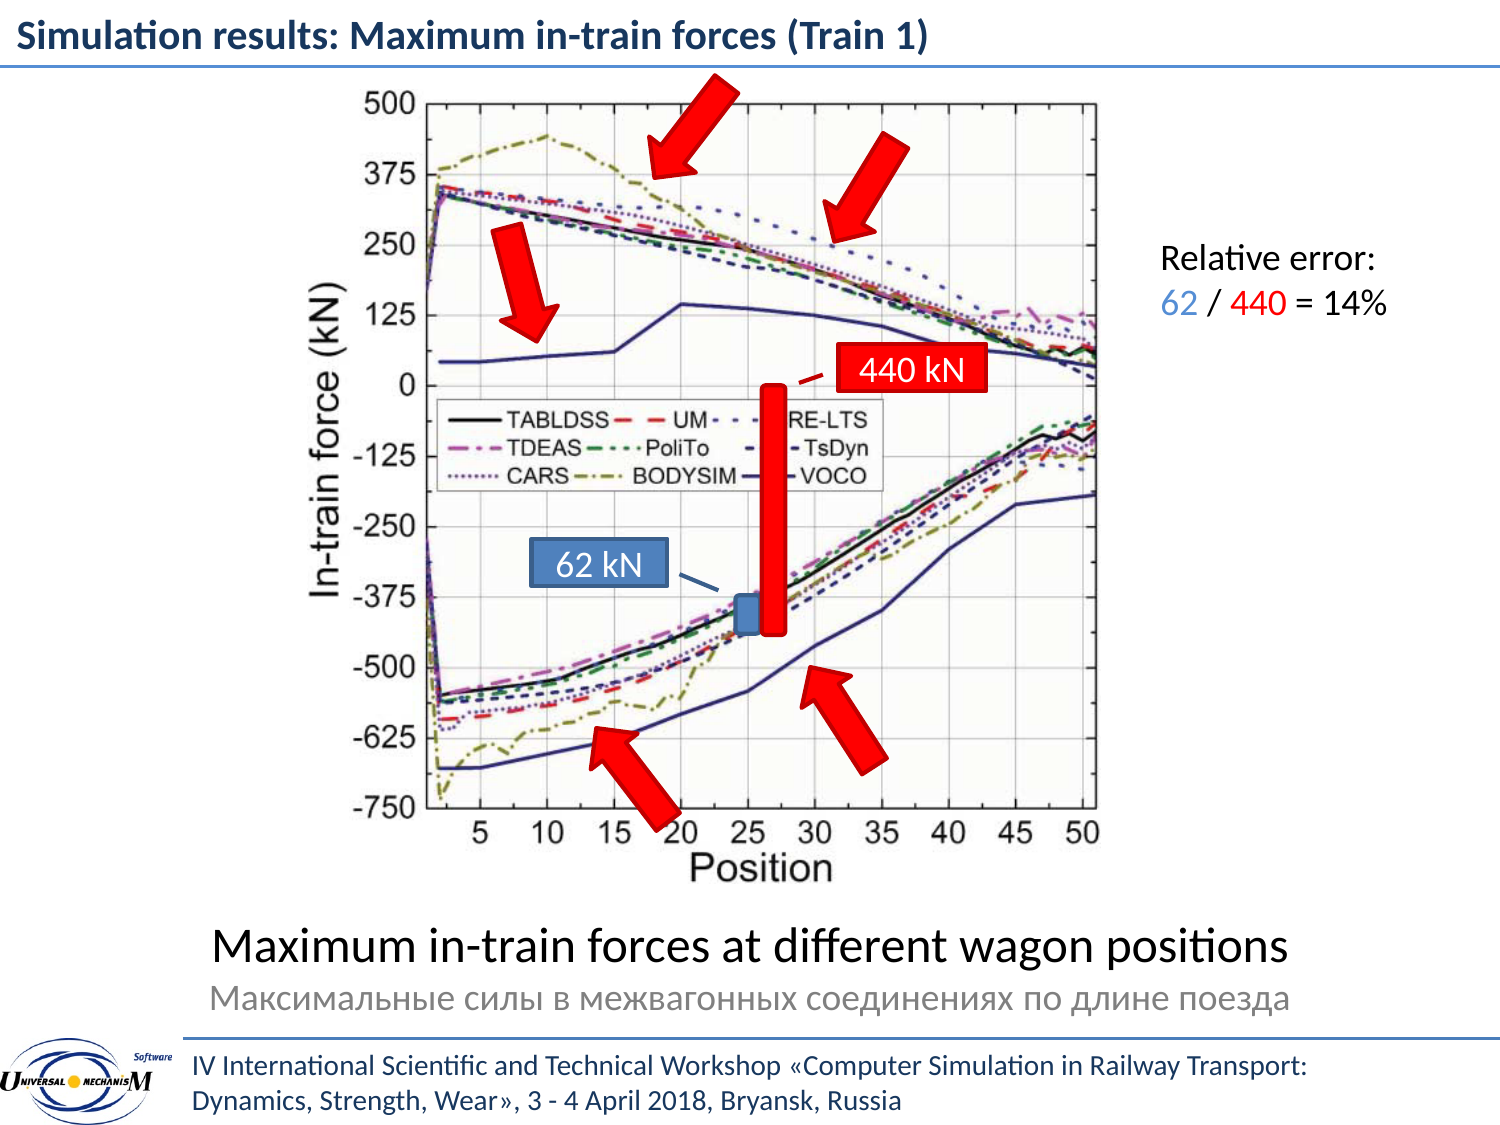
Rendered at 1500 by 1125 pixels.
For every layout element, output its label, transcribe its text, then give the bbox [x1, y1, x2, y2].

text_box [602, 642, 721, 835]
title Simulation results: Maximum in-train forces (Train 1) [1, 0, 1500, 63]
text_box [724, 225, 872, 537]
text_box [602, 71, 721, 537]
text_box Maximum in-train forces at different wagon positions Максимальные силы в межвагонных соединениях по длине поезда [35, 905, 1465, 1025]
picture [306, 89, 1101, 884]
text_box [761, 343, 987, 636]
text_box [531, 538, 756, 634]
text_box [724, 642, 872, 776]
picture [0, 1038, 172, 1125]
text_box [492, 225, 597, 776]
text_box Relative error: 62 / 440 = 14% [1145, 225, 1418, 331]
